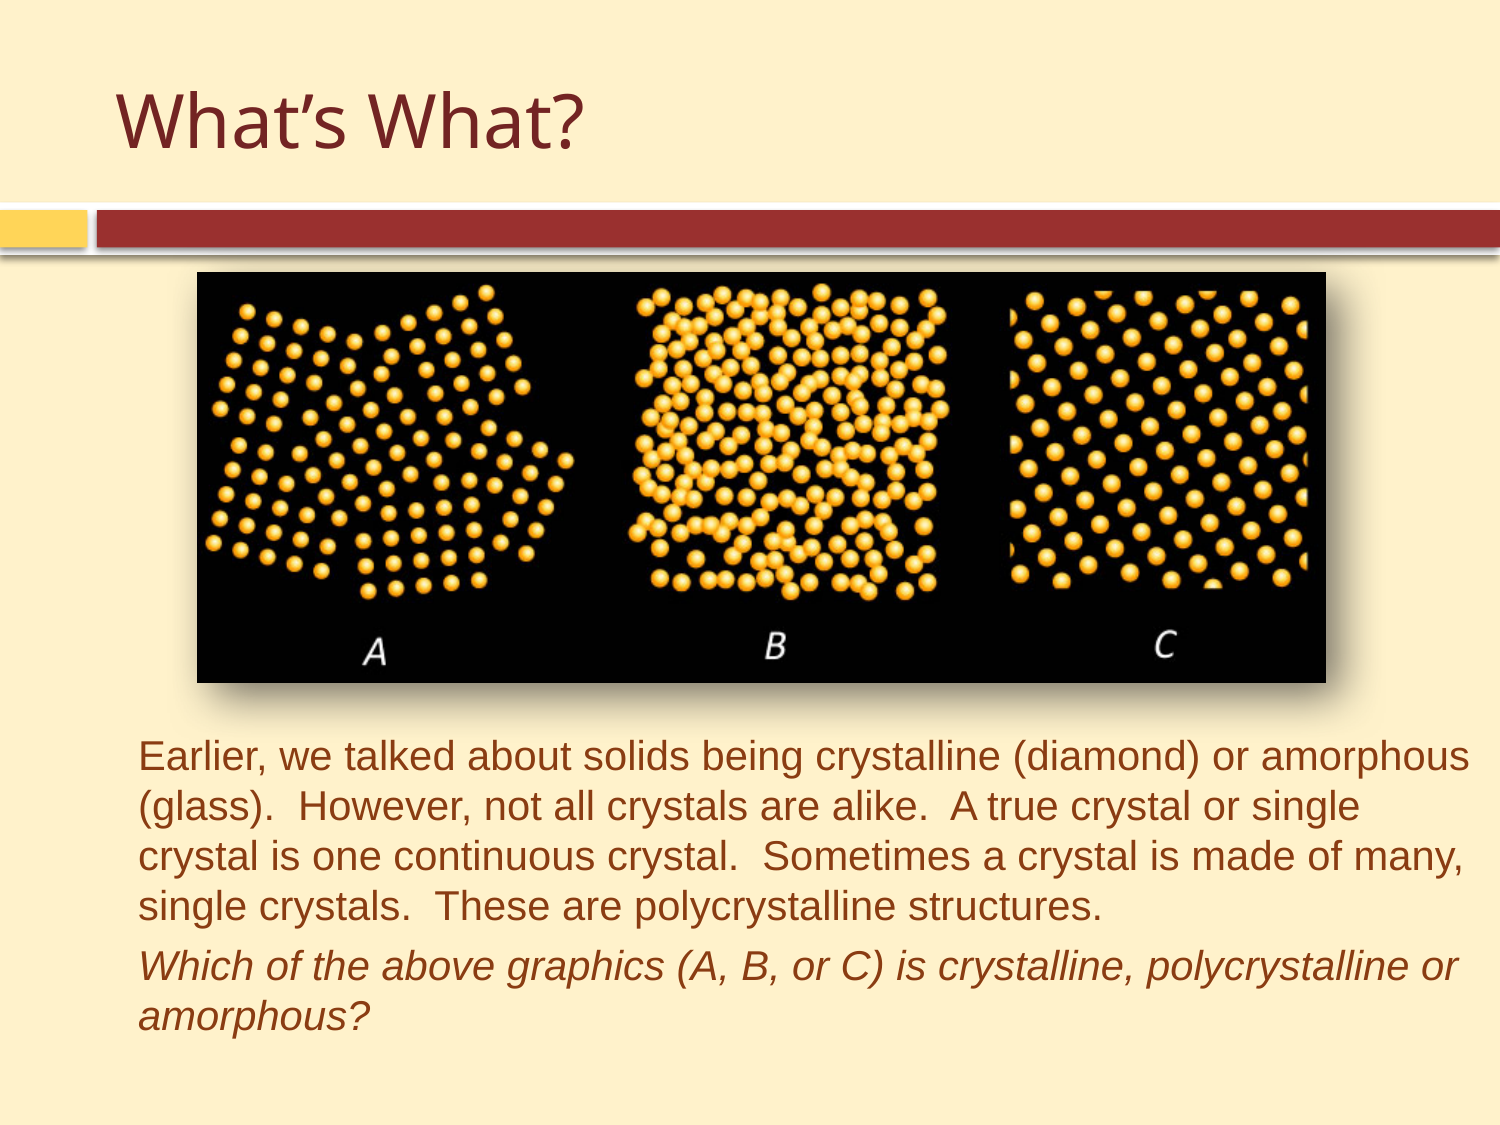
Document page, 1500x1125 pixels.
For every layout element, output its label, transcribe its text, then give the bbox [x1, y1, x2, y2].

list Earlier, we talked about solids being crystalline (diamond) or amorphous (glass). However, not all crystals are alike. A true crystal or single crystal is one continuous crystal. Sometimes a crystal is made of many, single crystals. These are polycrystalline structures. Which of the above graphics (A, B, or C) is crystalline, polycrystalline or amorphous? [123, 721, 1500, 1070]
picture [197, 272, 1326, 684]
title What’s What? [100, 37, 1438, 200]
